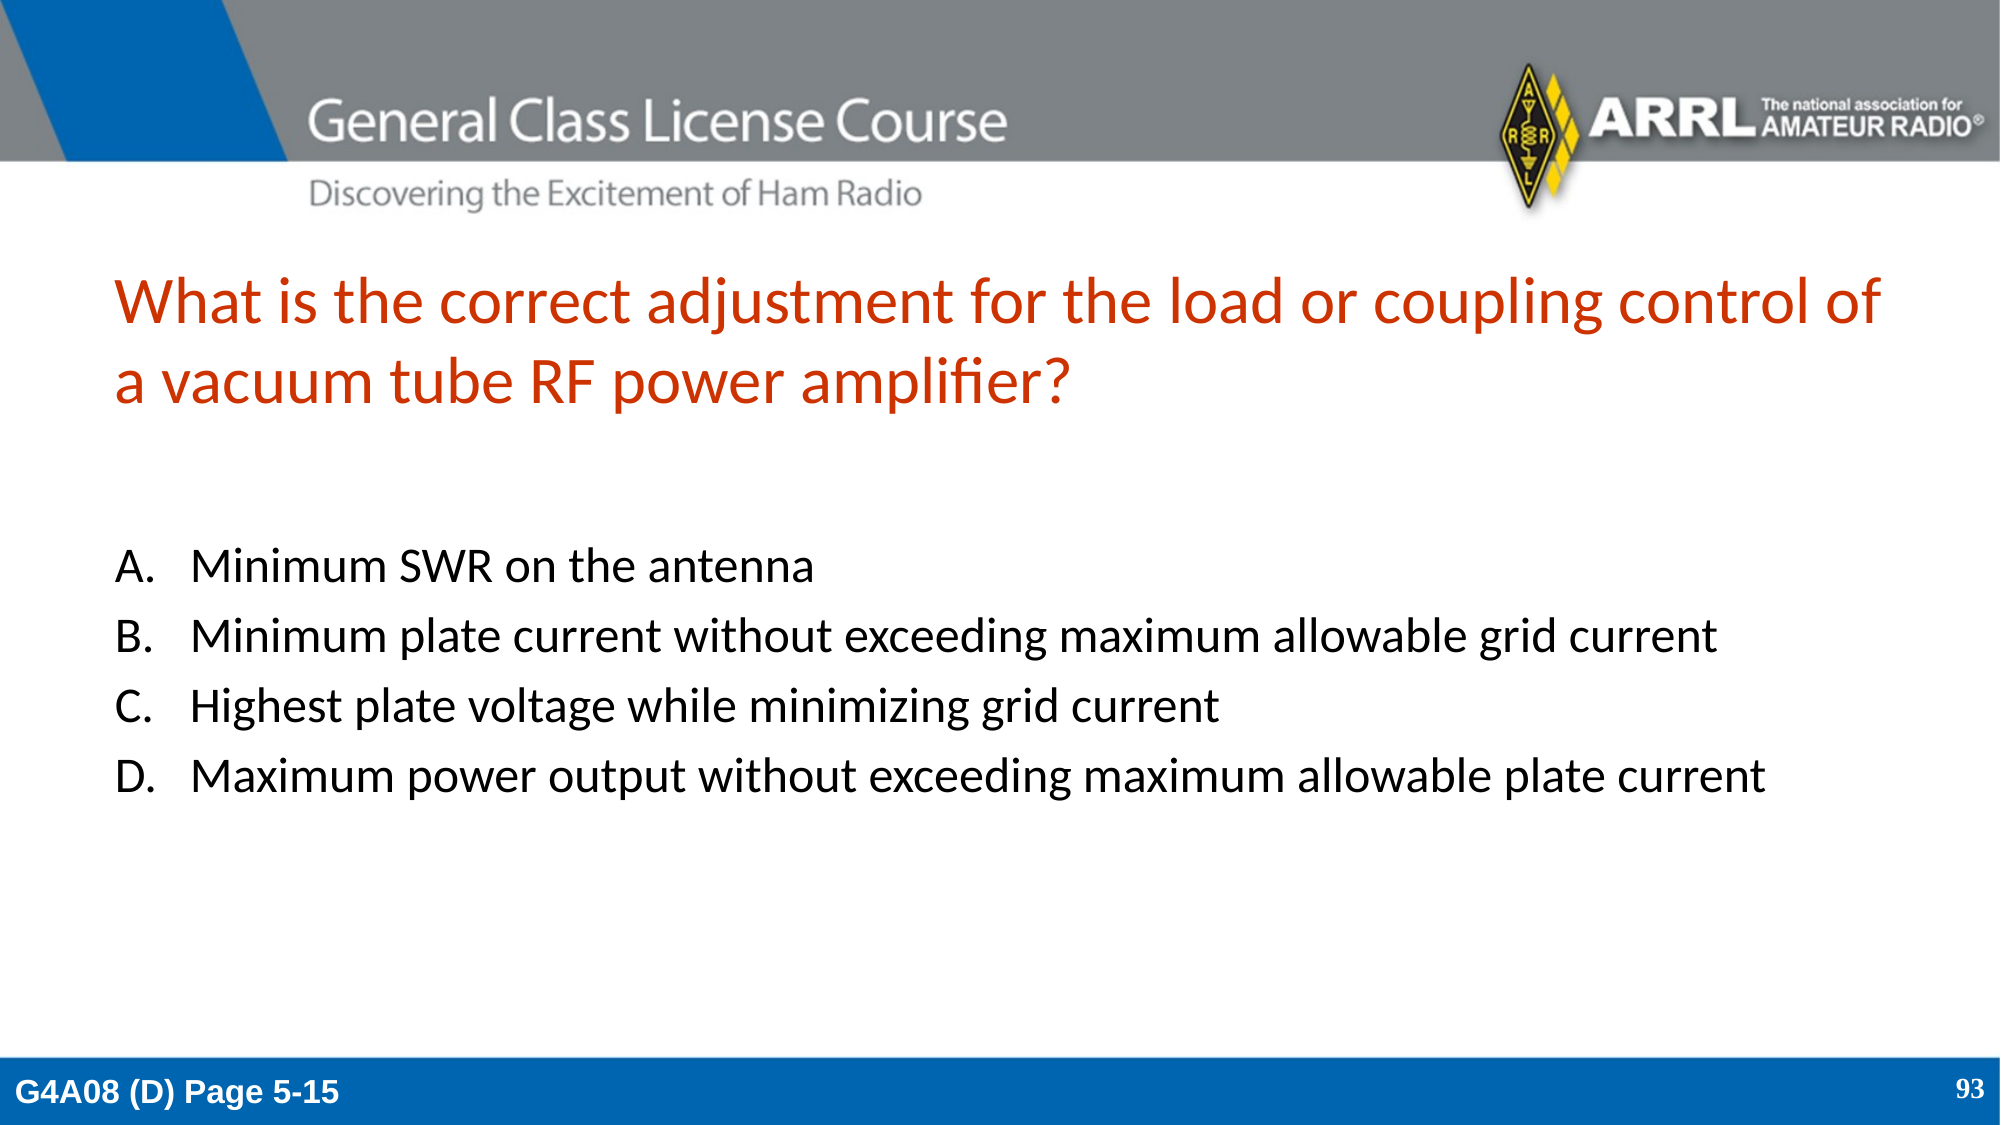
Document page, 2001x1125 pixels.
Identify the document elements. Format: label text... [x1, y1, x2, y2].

title What is the correct adjustment for the load or coupling control of a vacuum tube RF power amplifier? [99, 249, 1900, 468]
picture [0, 0, 2001, 1125]
text_box 93 [1875, 1062, 2000, 1113]
text_box G4A08 (D) Page 5-15 [0, 1062, 1313, 1118]
list Minimum SWR on the antenna Minimum plate current without exceeding maximum allowable grid current Highest plate voltage while minimizing grid current Maximum power output without exceeding maximum allowable plate current [99, 525, 1900, 1005]
